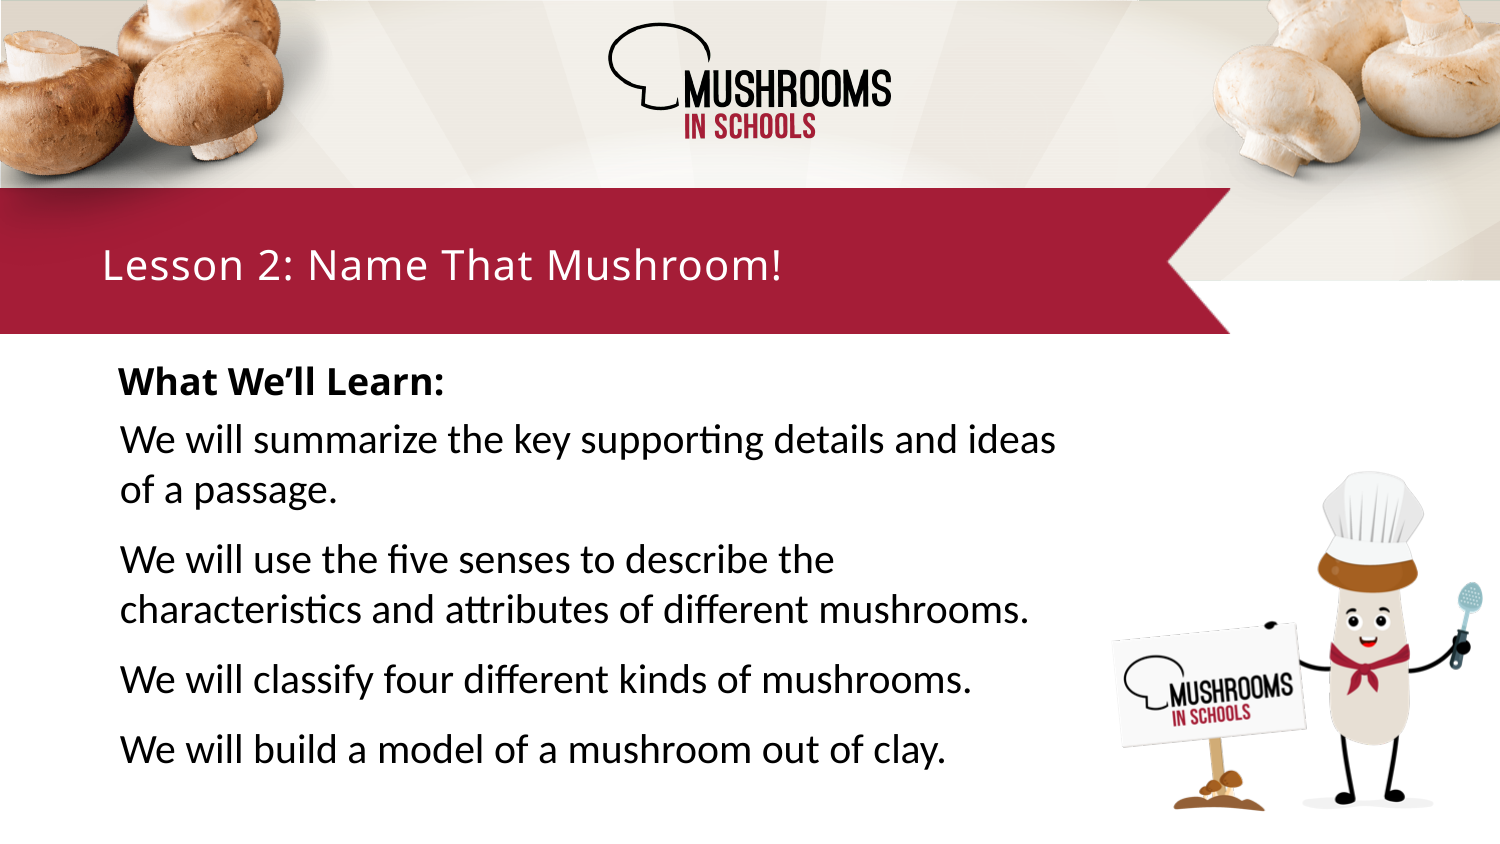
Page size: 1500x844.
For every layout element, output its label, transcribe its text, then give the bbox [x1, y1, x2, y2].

list Lesson 2: Name That Mushroom! [69, 223, 1148, 351]
text_box We will summarize the key supporting details and ideas of a passage. We will use the five senses to describe the characteristics and attributes of different mushrooms. We will classify four different kinds of mushrooms. We will build a model of a mushroom out of clay. [104, 404, 1095, 780]
picture [0, 0, 1500, 325]
picture [1102, 463, 1488, 820]
